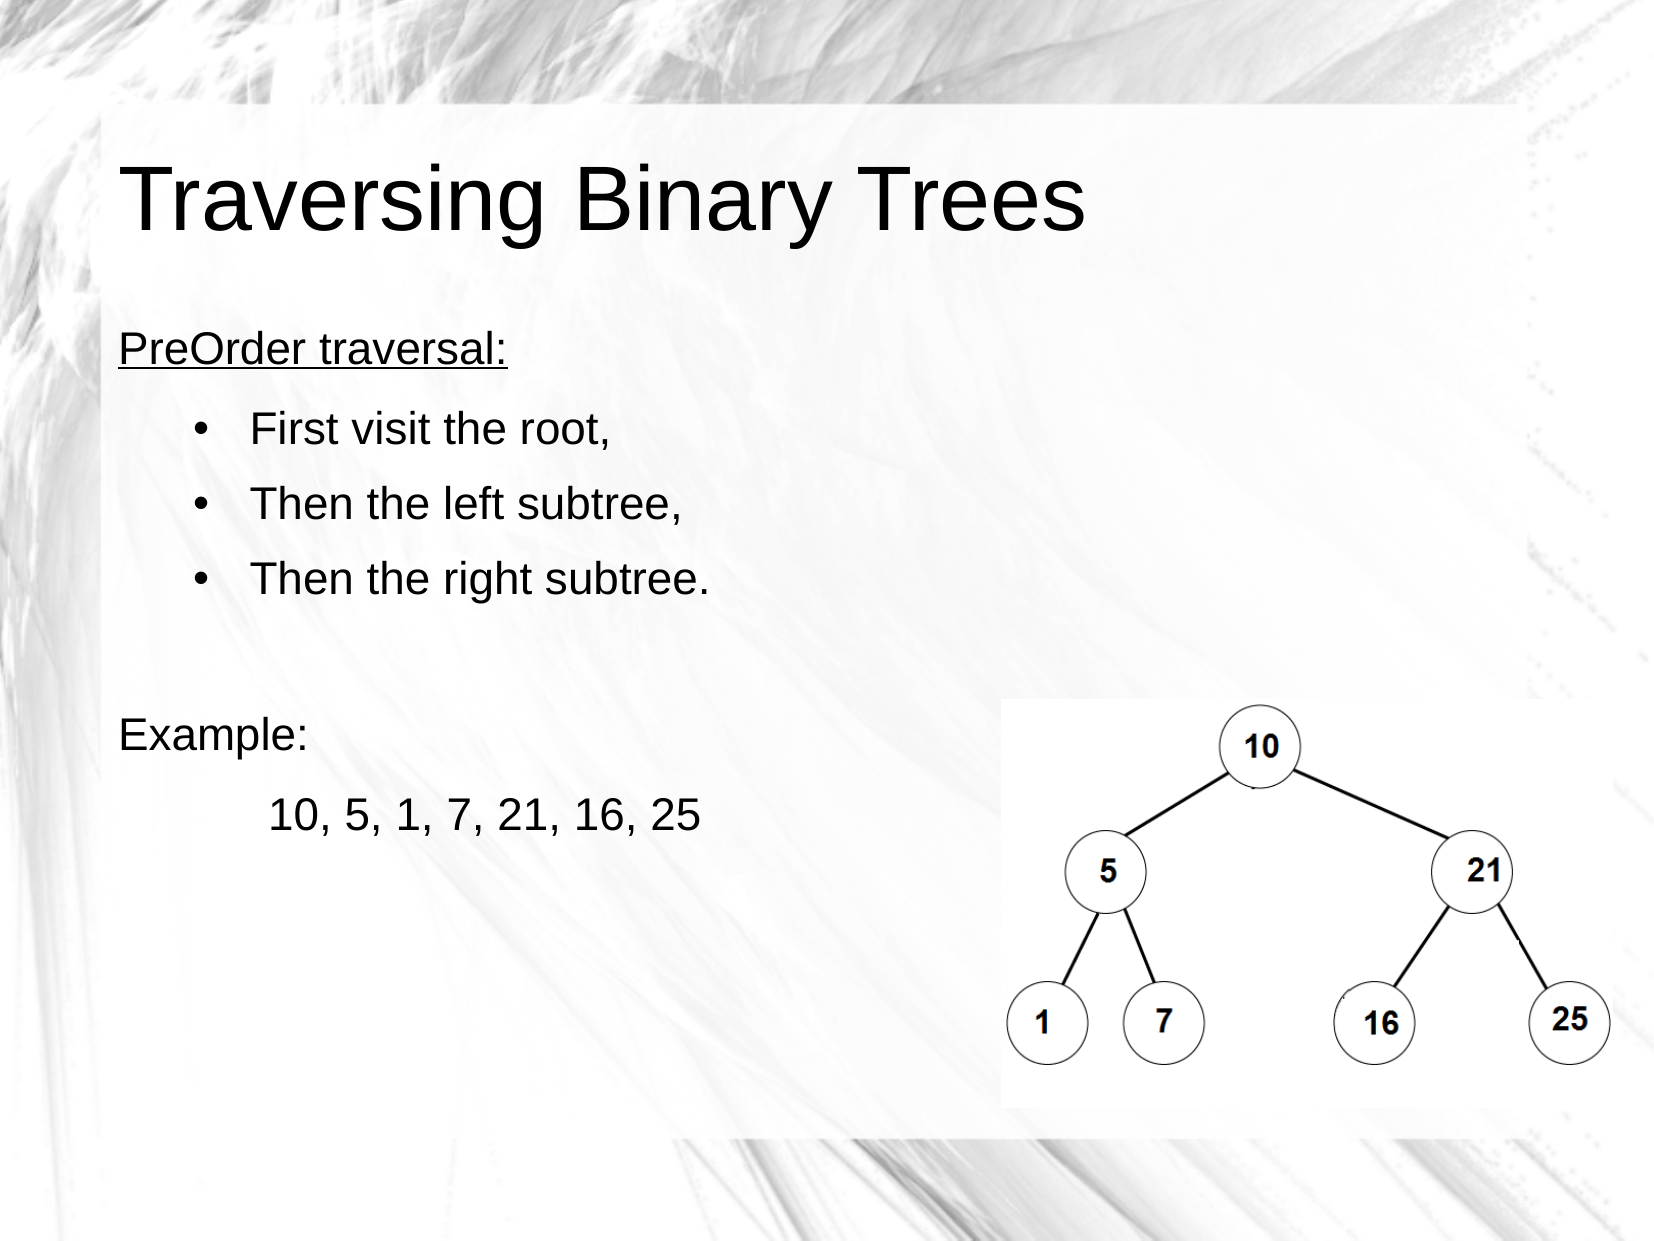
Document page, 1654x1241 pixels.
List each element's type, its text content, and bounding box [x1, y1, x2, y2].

title Traversing Binary Trees [118, 93, 1506, 299]
picture [0, 0, 1654, 1241]
list PreOrder traversal: First visit the root, Then the left subtree, Then the right subtree. Example: 10, 5, 1, 7, 21, 16, 25 [118, 319, 1571, 1109]
